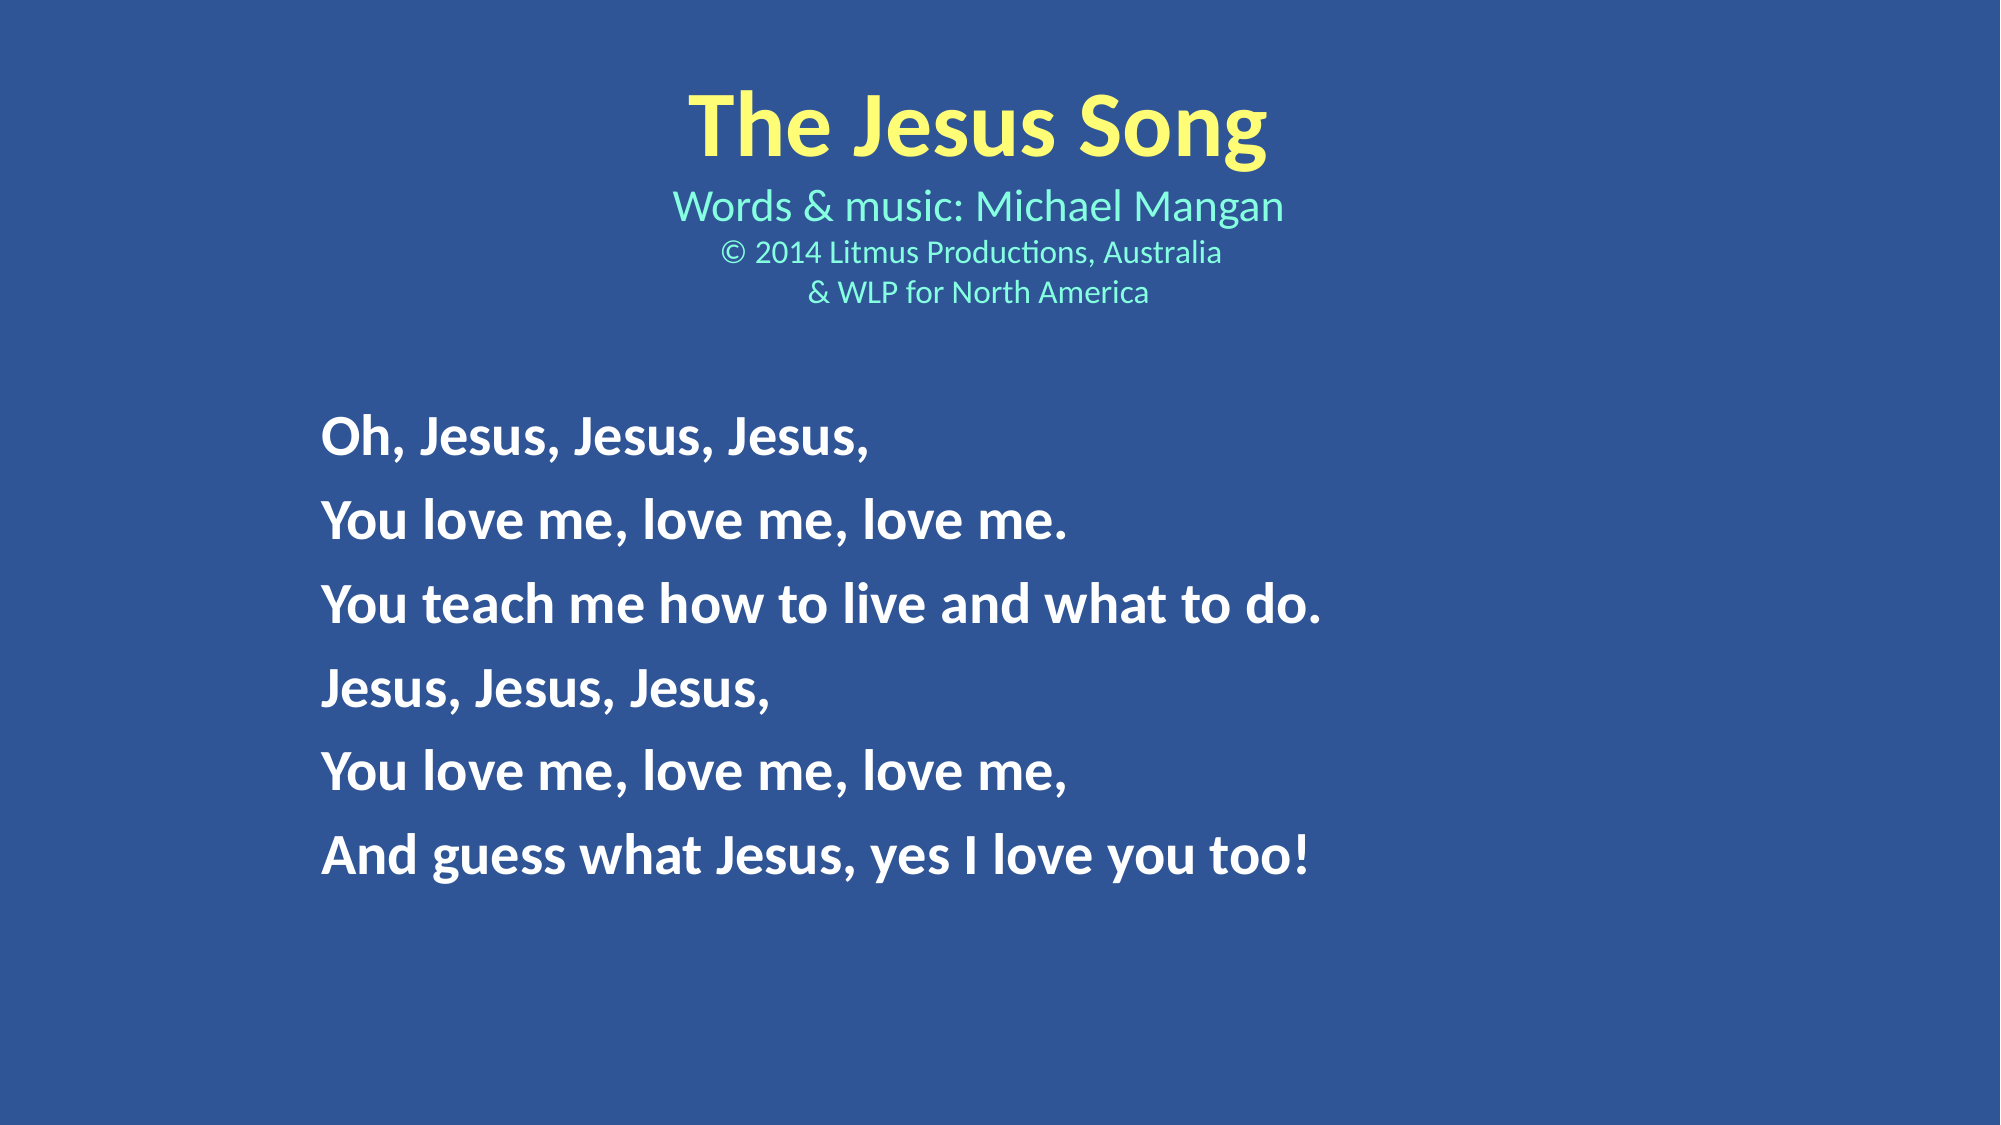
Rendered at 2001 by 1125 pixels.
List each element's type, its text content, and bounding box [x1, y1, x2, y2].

text_box The Jesus Song Words & music: Michael Mangan © 2014 Litmus Productions, Australia & WLP for North America [291, 7, 1667, 366]
list Oh, Jesus, Jesus, Jesus, You love me, love me, love me. You teach me how to live and what to do. Jesus, Jesus, Jesus, You love me, love me, love me, And guess what Jesus, yes I love you too! [306, 397, 1694, 934]
